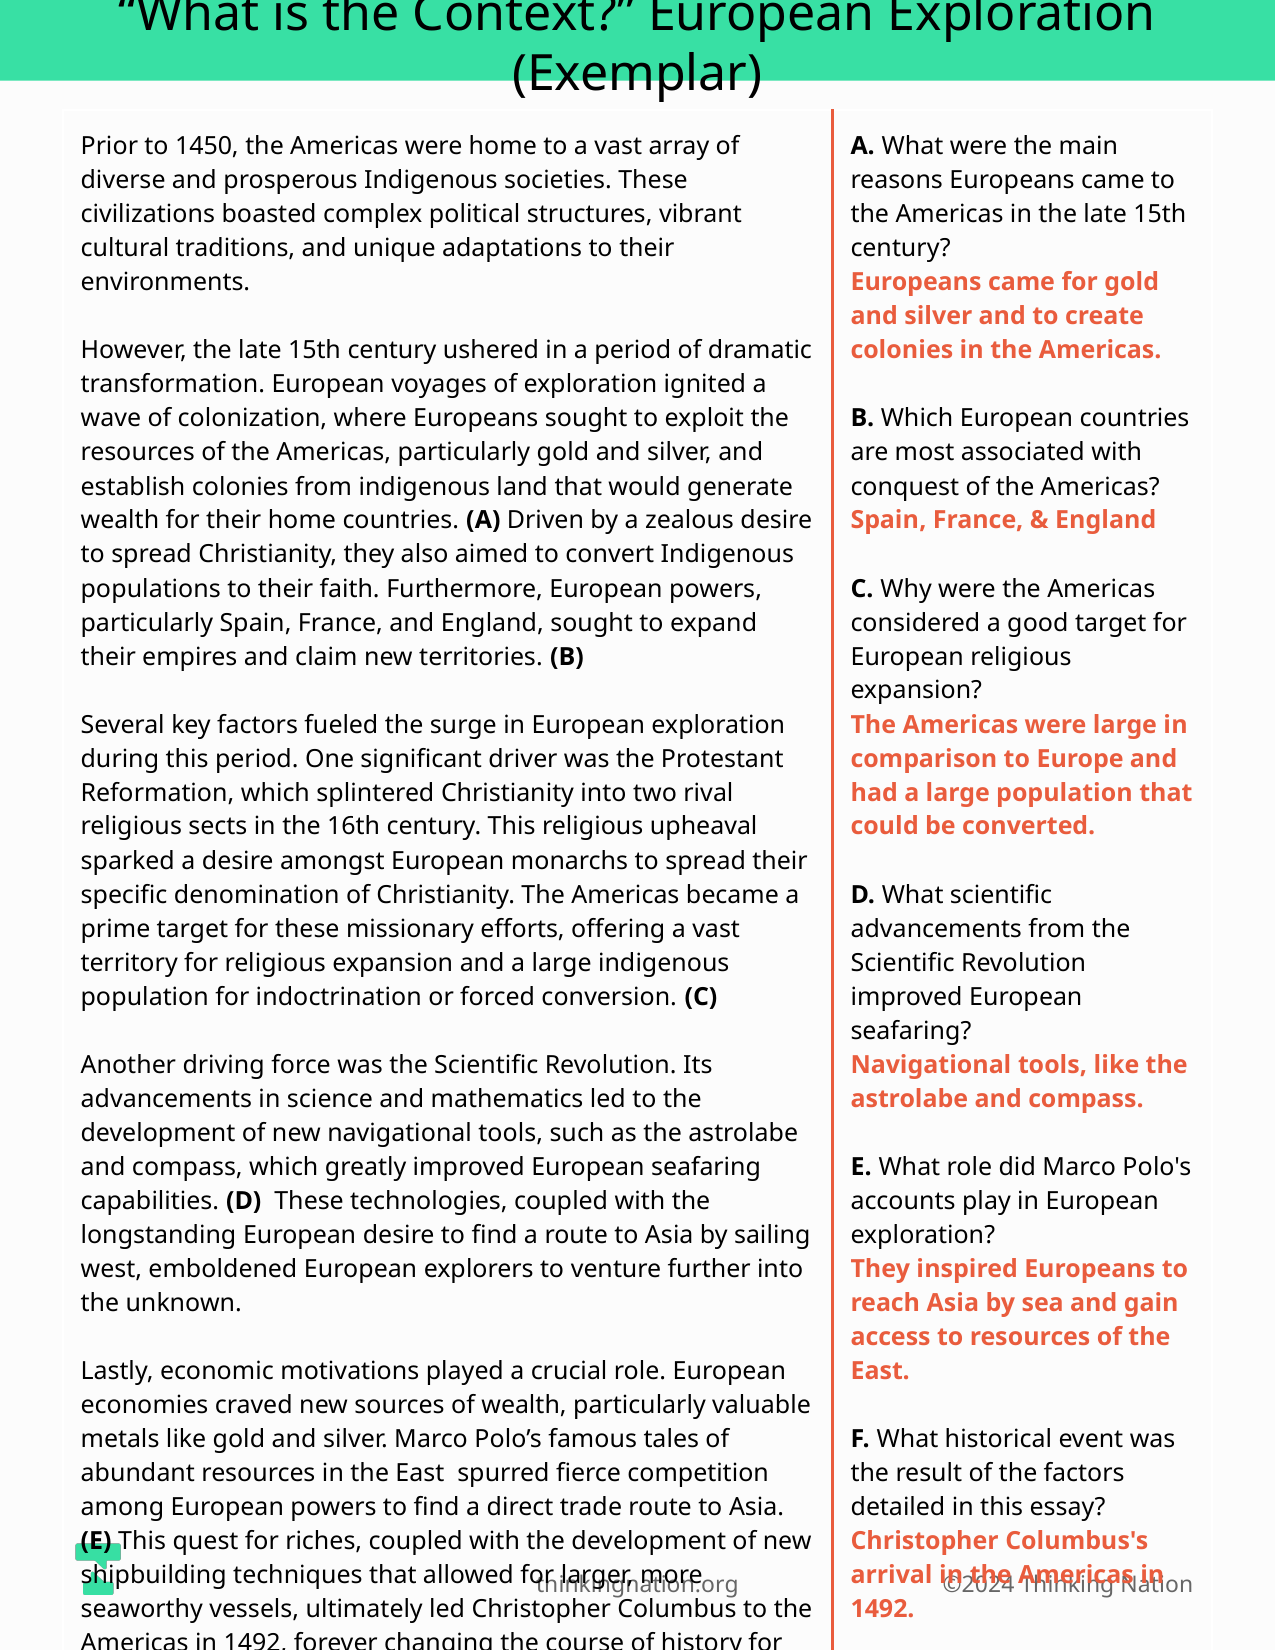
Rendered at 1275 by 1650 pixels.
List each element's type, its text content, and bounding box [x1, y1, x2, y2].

table_header Prior to 1450, the Americas were home to a vast array of diverse and prosperous Indigenous societies. These civilizations boasted complex political structures, vibrant cultural traditions, and unique adaptations to their environments. However, the late 15th century ushered in a period of dramatic transformation. European voyages of exploration ignited a wave of colonization, where Europeans sought to exploit the resources of the Americas, particularly gold and silver, and establish colonies from indigenous land that would generate wealth for their home countries. (A) Driven by a zealous desire to spread Christianity, they also aimed to convert Indigenous populations to their faith. Furthermore, European powers, particularly Spain, France, and England, sought to expand their empires and claim new territories. (B) Several key factors fueled the surge in European exploration during this period. One significant driver was the Protestant Reformation, which splintered Christianity into two rival religious sects in the 16th century. This religious upheaval sparked a desire amongst European monarchs to spread their specific denomination of Christianity. The Americas became a prime target for these missionary efforts, offering a vast territory for religious expansion and a large indigenous population for indoctrination or forced conversion. (C) Another driving force was the Scientific Revolution. Its advancements in science and mathematics led to the development of new navigational tools, such as the astrolabe and compass, which greatly improved European seafaring capabilities. (D) These technologies, coupled with the longstanding European desire to find a route to Asia by sailing west, emboldened European explorers to venture further into the unknown. Lastly, economic motivations played a crucial role. European economies craved new sources of wealth, particularly valuable metals like gold and silver. Marco Polo’s famous tales of abundant resources in the East spurred fierce competition among European powers to find a direct trade route to Asia. (E) This quest for riches, coupled with the development of new shipbuilding techniques that allowed for larger, more seaworthy vessels, ultimately led Christopher Columbus to the Americas in 1492, forever changing the course of history for both Europe and the Indigenous populations of the Americas. (F) [64, 111, 831, 1650]
picture [62, 1533, 134, 1605]
text_box “What is the Context?” European Exploration (Exemplar) [0, 0, 1275, 81]
table_header A. What were the main reasons Europeans came to the Americas in the late 15th century? Europeans came for gold and silver and to create colonies in the Americas. B. Which European countries are most associated with conquest of the Americas? Spain, France, & England C. Why were the Americas considered a good target for European religious expansion? The Americas were large in comparison to Europe and had a large population that could be converted. D. What scientific advancements from the Scientific Revolution improved European seafaring? Navigational tools, like the astrolabe and compass. E. What role did Marco Polo's accounts play in European exploration? They inspired Europeans to reach Asia by sea and gain access to resources of the East. F. What historical event was the result of the factors detailed in this essay? Christopher Columbus's arrival in the Americas in 1492. [834, 111, 1211, 1650]
